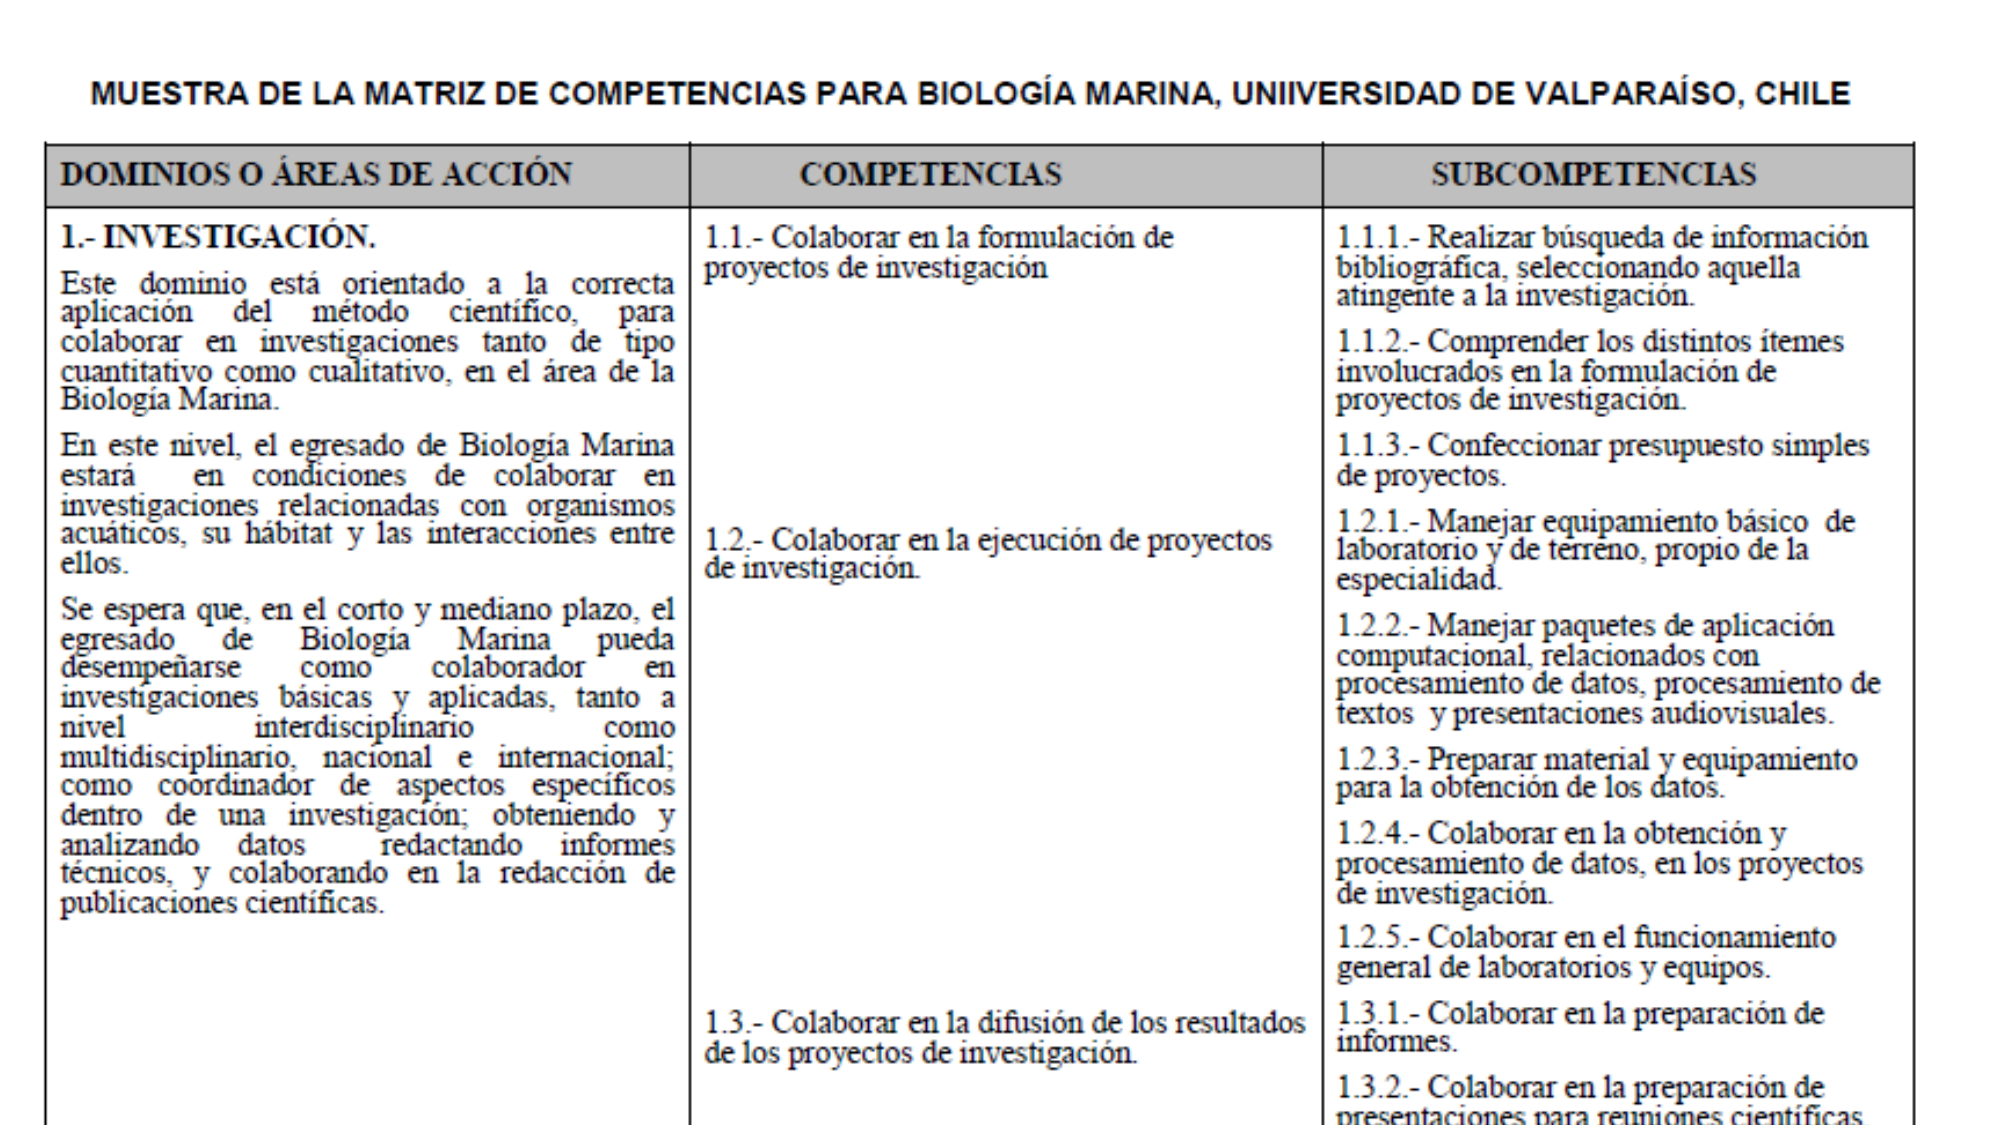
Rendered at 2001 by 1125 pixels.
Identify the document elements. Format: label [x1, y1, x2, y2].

list [0, 0, 1951, 1125]
